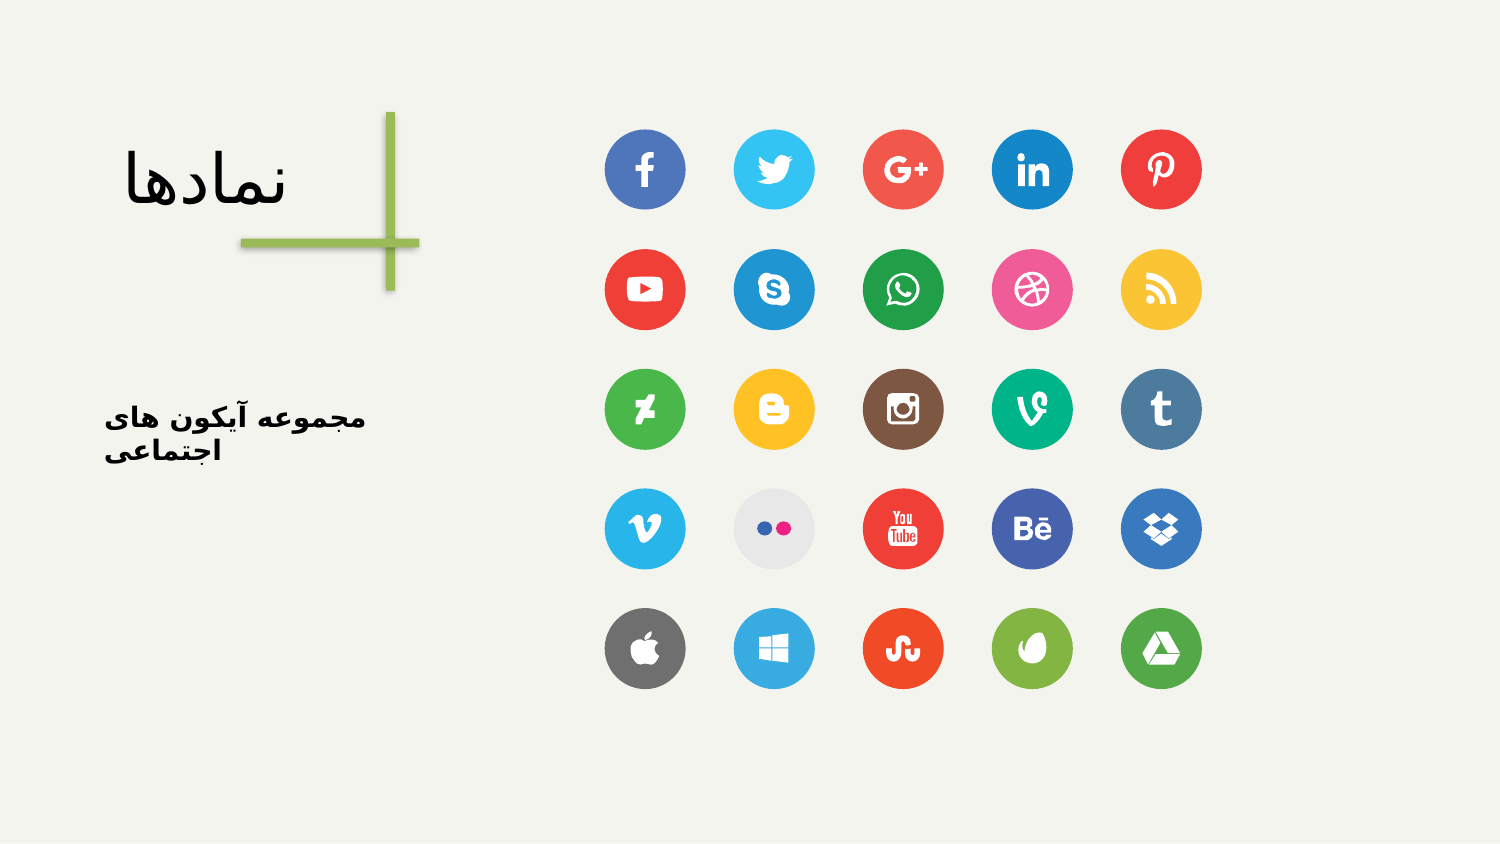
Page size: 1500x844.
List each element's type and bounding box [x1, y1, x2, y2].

text_box [733, 248, 815, 331]
text_box [991, 129, 1074, 210]
text_box [1120, 368, 1203, 451]
text_box [991, 488, 1074, 570]
text_box [862, 607, 944, 690]
text_box [604, 248, 686, 331]
text_box [862, 368, 944, 451]
text_box [862, 488, 944, 570]
text_box [991, 607, 1074, 690]
text_box [1120, 129, 1203, 210]
text_box [604, 488, 686, 570]
text_box [733, 129, 815, 210]
text_box [862, 248, 944, 331]
text_box [604, 368, 686, 451]
text_box [862, 129, 944, 210]
text_box [1120, 607, 1203, 690]
text_box [1120, 248, 1203, 331]
text_box [733, 488, 815, 570]
text_box [733, 368, 815, 451]
text_box [65, 111, 446, 562]
text_box [604, 607, 686, 690]
text_box [991, 248, 1074, 331]
text_box [1120, 488, 1203, 570]
text_box [733, 607, 815, 690]
text_box [991, 368, 1074, 451]
text_box [604, 129, 686, 210]
